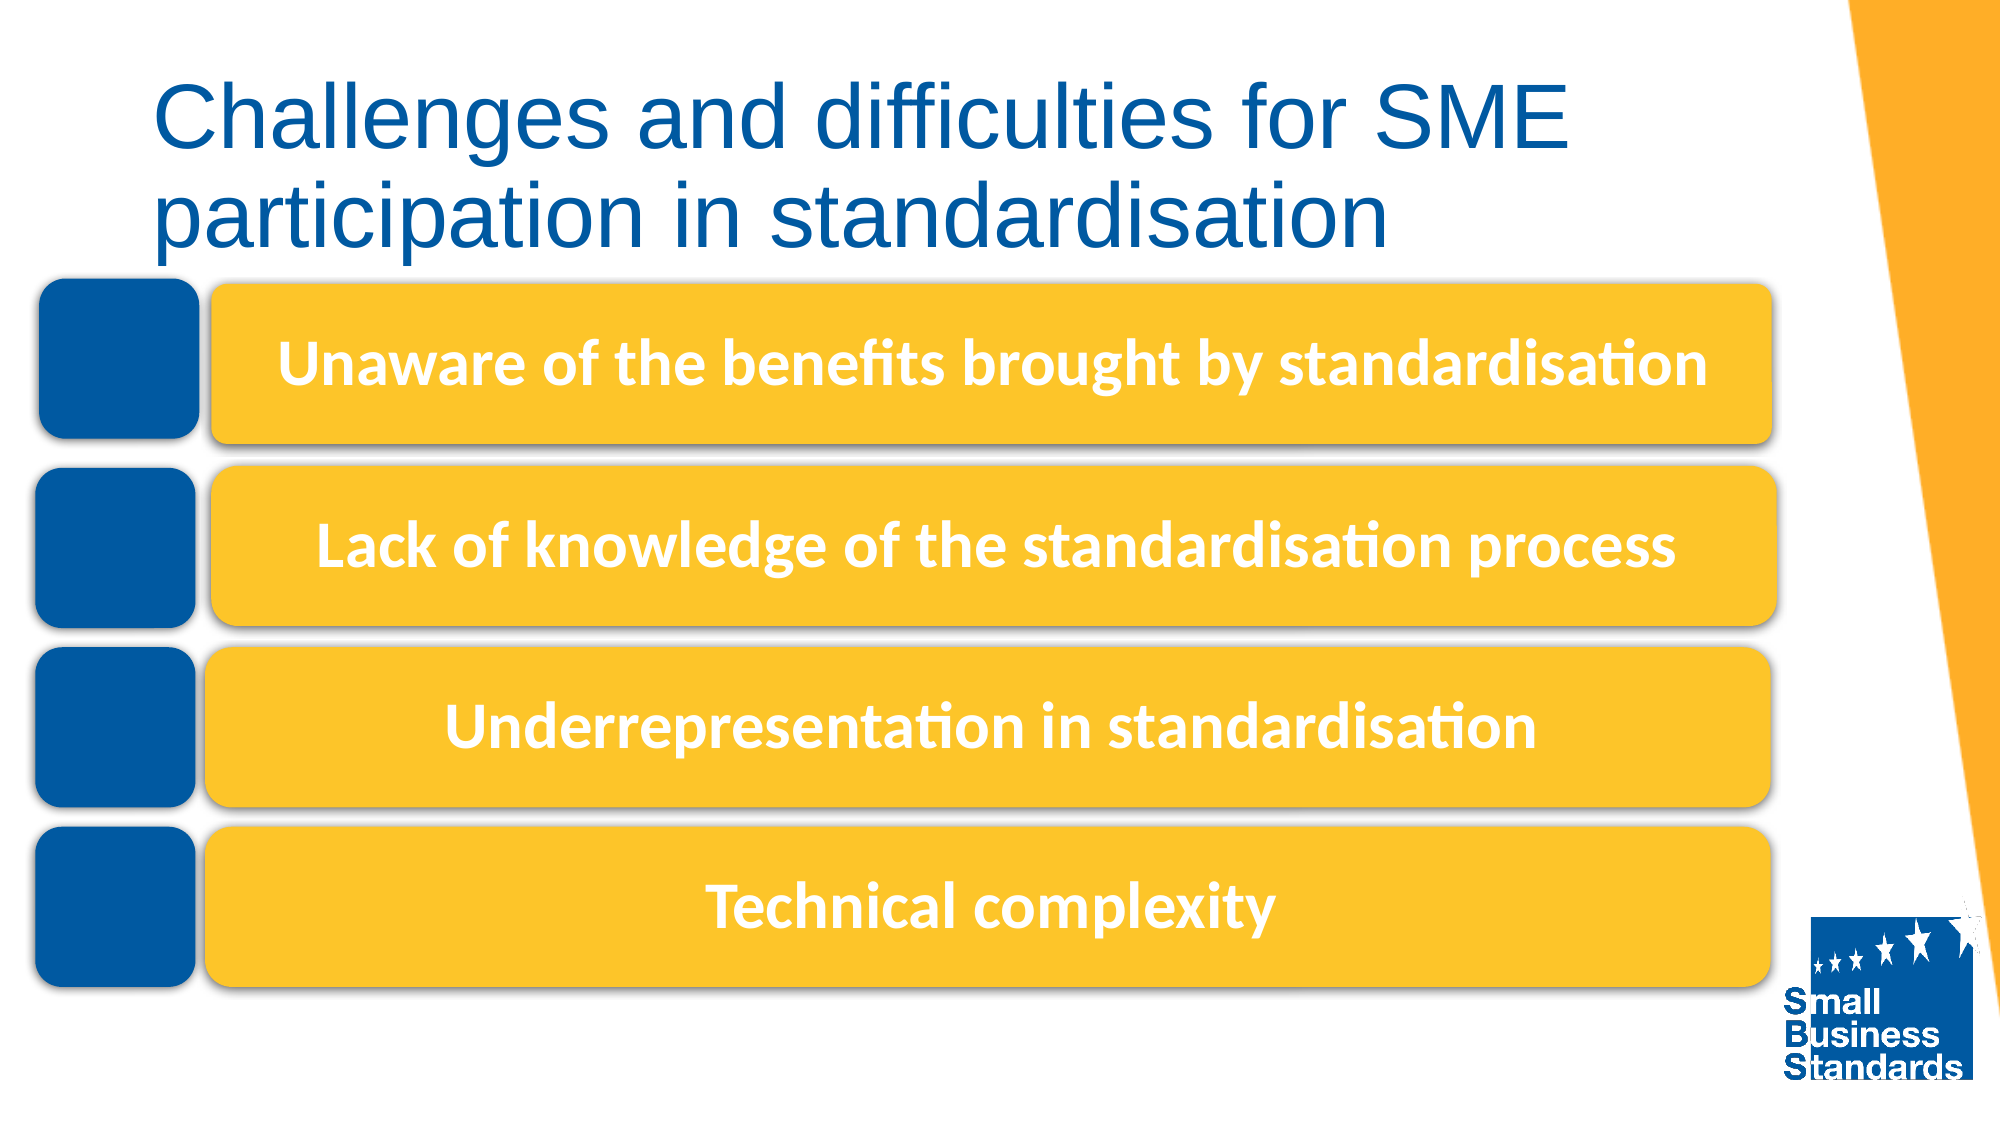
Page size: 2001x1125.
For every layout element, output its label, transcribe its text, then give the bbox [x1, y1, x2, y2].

picture [1784, 0, 2000, 1082]
title Challenges and difficulties for SME participation in standardisation [137, 59, 1845, 278]
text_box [0, 278, 1863, 988]
